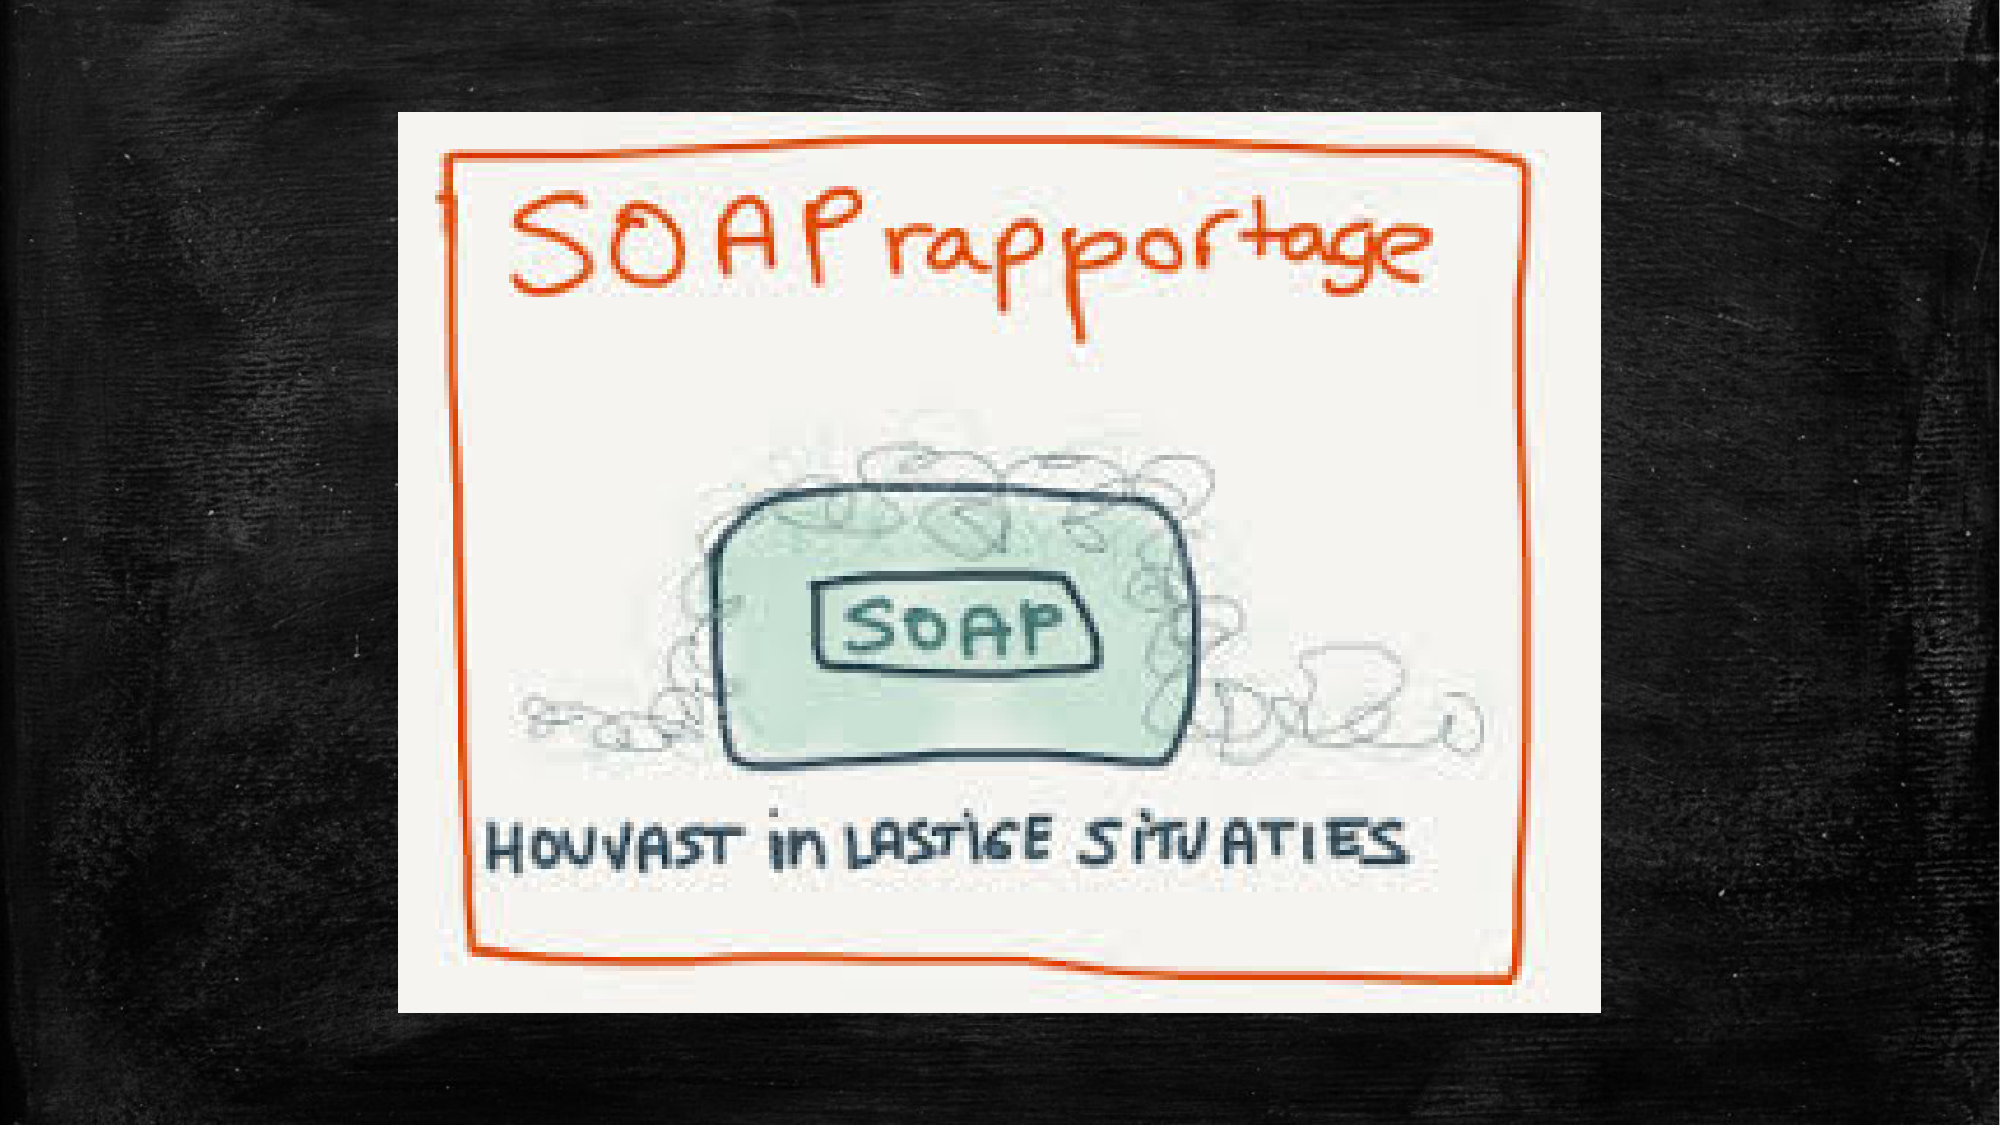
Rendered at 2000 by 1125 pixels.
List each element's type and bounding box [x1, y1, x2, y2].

picture [398, 112, 1601, 1013]
